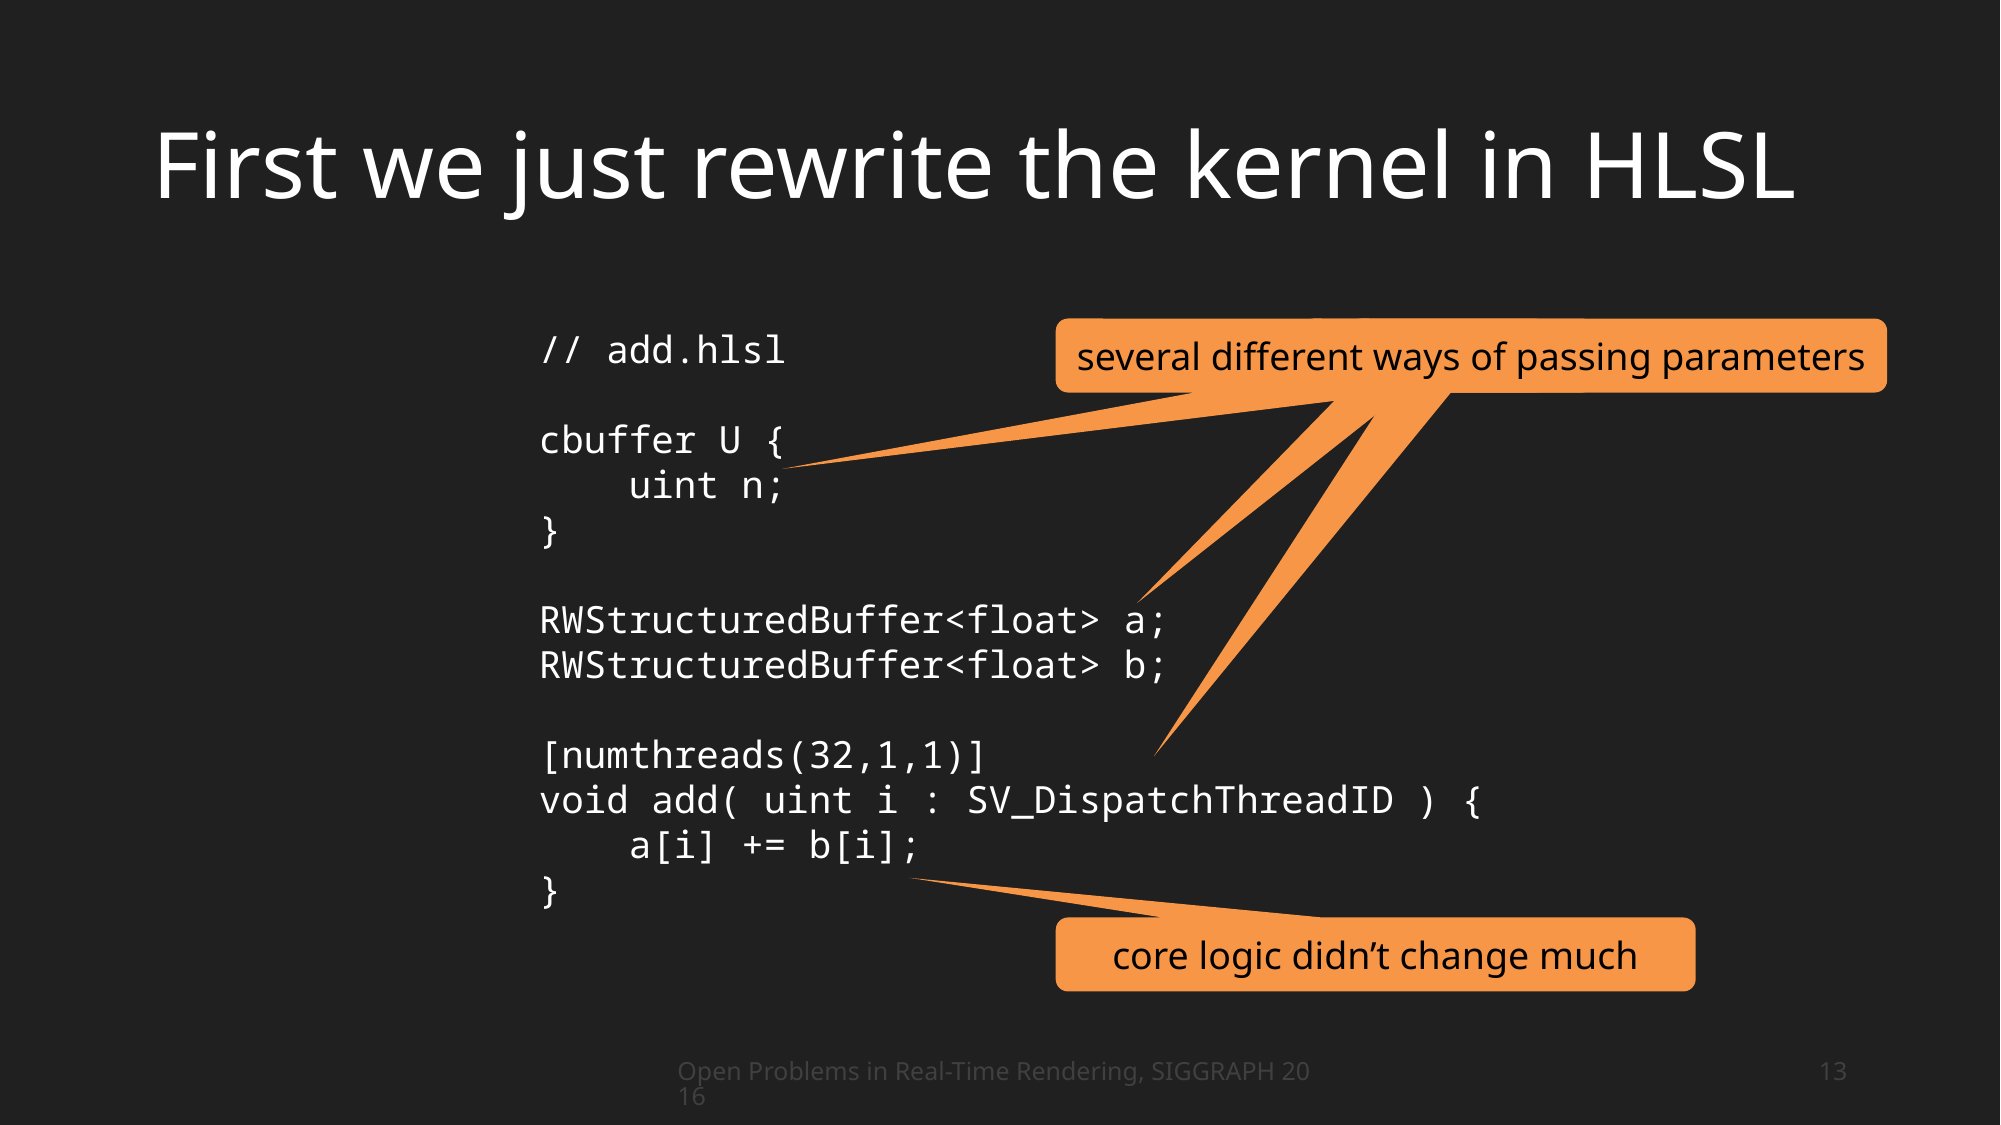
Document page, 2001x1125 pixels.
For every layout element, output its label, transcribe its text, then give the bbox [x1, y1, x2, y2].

title First we just rewrite the kernel in HLSL [137, 59, 1863, 278]
footer Open Problems in Real-Time Rendering, SIGGRAPH 2016 [662, 1042, 1338, 1103]
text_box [1055, 318, 1888, 393]
slide_number 13 [1412, 1042, 1863, 1103]
text_box // add.hlsl cbuffer U { uint n; } RWStructuredBuffer<float> a; RWStructuredBuffer<float> b; [numthreads(32,1,1)] void add( uint i : SV_DispatchThreadID ) { a[i] += b[i]; } [524, 318, 689, 425]
text_box core logic didn’t change much [909, 876, 1697, 993]
